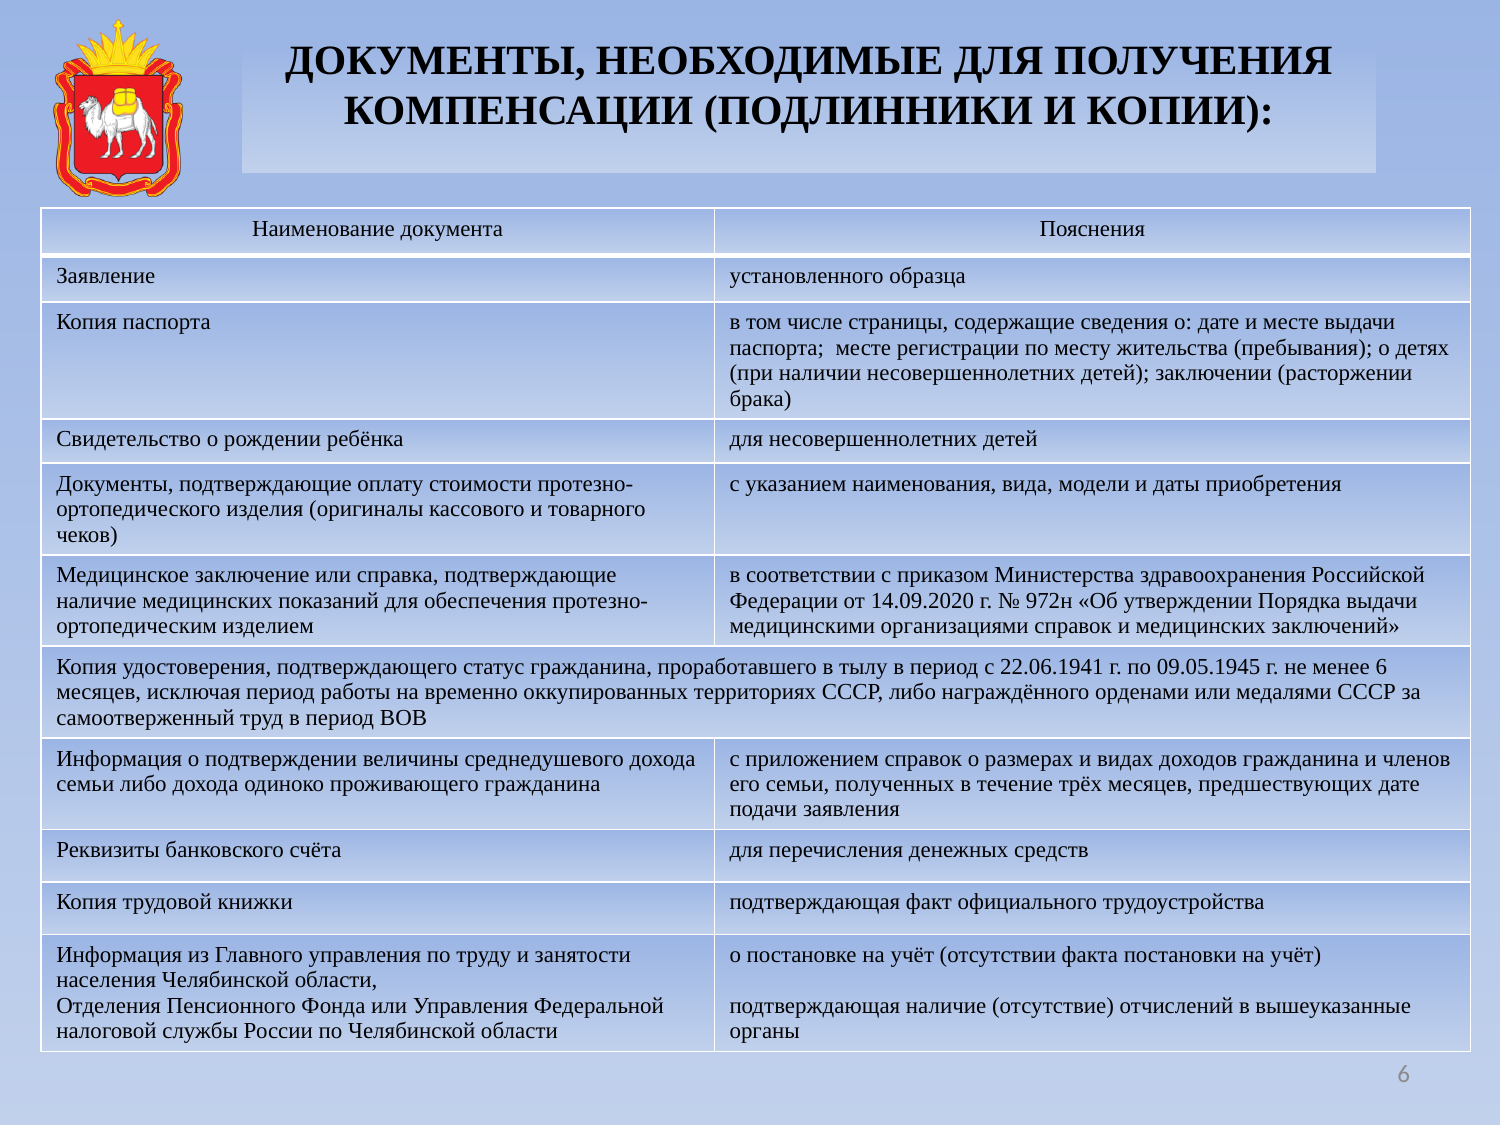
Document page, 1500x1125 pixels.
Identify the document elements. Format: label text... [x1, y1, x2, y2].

table_header Пояснения [715, 209, 1470, 253]
table_cell Документы, подтверждающие оплату стоимости протезно-ортопедического изделия (оригиналы кассового и товарного чеков) [42, 464, 714, 554]
table_cell Копия паспорта [42, 303, 714, 418]
table_cell Медицинское заключение или справка, подтверждающие наличие медицинских показаний для обеспечения протезно-ортопедическим изделием [42, 556, 714, 645]
table_cell с приложением справок о размерах и видах доходов гражданина и членов его семьи, полученных в течение трёх месяцев, предшествующих дате подачи заявления [715, 739, 1470, 829]
table_cell Копия удостоверения, подтверждающего статус гражданина, проработавшего в тылу в период с 22.06.1941 г. по 09.05.1945 г. не менее 6 месяцев, исключая период работы на временно оккупированных территориях СССР, либо награждённого орденами или медалями СССР за самоотверженный труд в период ВОВ [42, 647, 1470, 737]
table_cell с указанием наименования, вида, модели и даты приобретения [715, 464, 1470, 554]
table_cell Заявление [42, 258, 714, 301]
table_cell Информация о подтверждении величины среднедушевого дохода семьи либо дохода одиноко проживающего гражданина [42, 739, 714, 829]
picture [52, 18, 184, 197]
table_cell для перечисления денежных средств [715, 830, 1470, 881]
table_cell установленного образца [715, 258, 1470, 301]
table_cell Свидетельство о рождении ребёнка [42, 420, 714, 462]
table_cell о постановке на учёт (отсутствии факта постановки на учёт) подтверждающая наличие (отсутствие) отчислений в вышеуказанные органы [715, 935, 1470, 1051]
table_cell Реквизиты банковского счёта [42, 830, 714, 881]
table_cell подтверждающая факт официального трудоустройства [715, 883, 1470, 934]
table_cell в соответствии с приказом Министерства здравоохранения Российской Федерации от 14.09.2020 г. № 972н «Об утверждении Порядка выдачи медицинскими организациями справок и медицинских заключений» [715, 556, 1470, 645]
table_cell в том числе страницы, содержащие сведения о: дате и месте выдачи паспорта; месте регистрации по месту жительства (пребывания); о детях (при наличии несовершеннолетних детей); заключении (расторжении брака) [715, 303, 1470, 418]
table_cell Копия трудовой книжки [42, 883, 714, 934]
table_header Наименование документа [42, 209, 714, 253]
title ДОКУМЕНТЫ, НЕОБХОДИМЫЕ ДЛЯ ПОЛУЧЕНИЯ КОМПЕНСАЦИИ (ПОДЛИННИКИ И КОПИИ): [242, 42, 1376, 173]
slide_number 6 [1074, 1042, 1425, 1103]
table_cell для несовершеннолетних детей [715, 420, 1470, 462]
table_cell Информация из Главного управления по труду и занятости населения Челябинской области, Отделения Пенсионного Фонда или Управления Федеральной налоговой службы России по Челябинской области [42, 935, 714, 1051]
